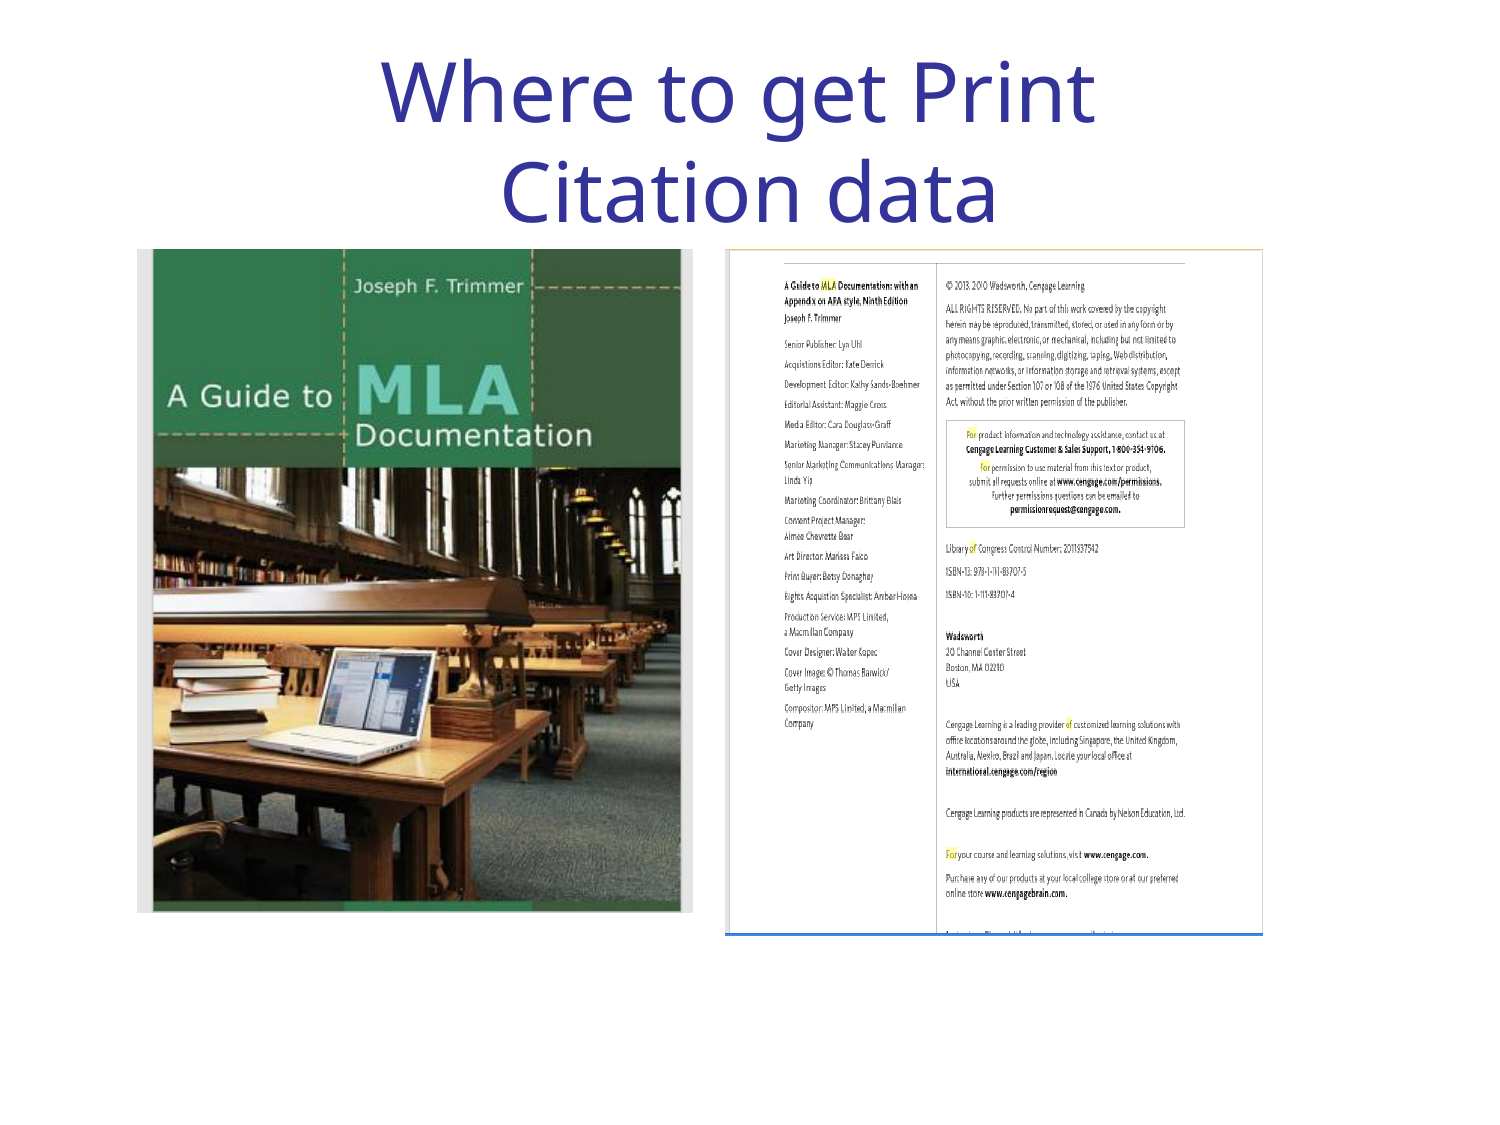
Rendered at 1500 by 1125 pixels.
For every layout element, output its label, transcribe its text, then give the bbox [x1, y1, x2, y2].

picture [724, 249, 1263, 936]
title Where to get Print Citation data [75, 45, 1425, 233]
picture [137, 249, 694, 913]
